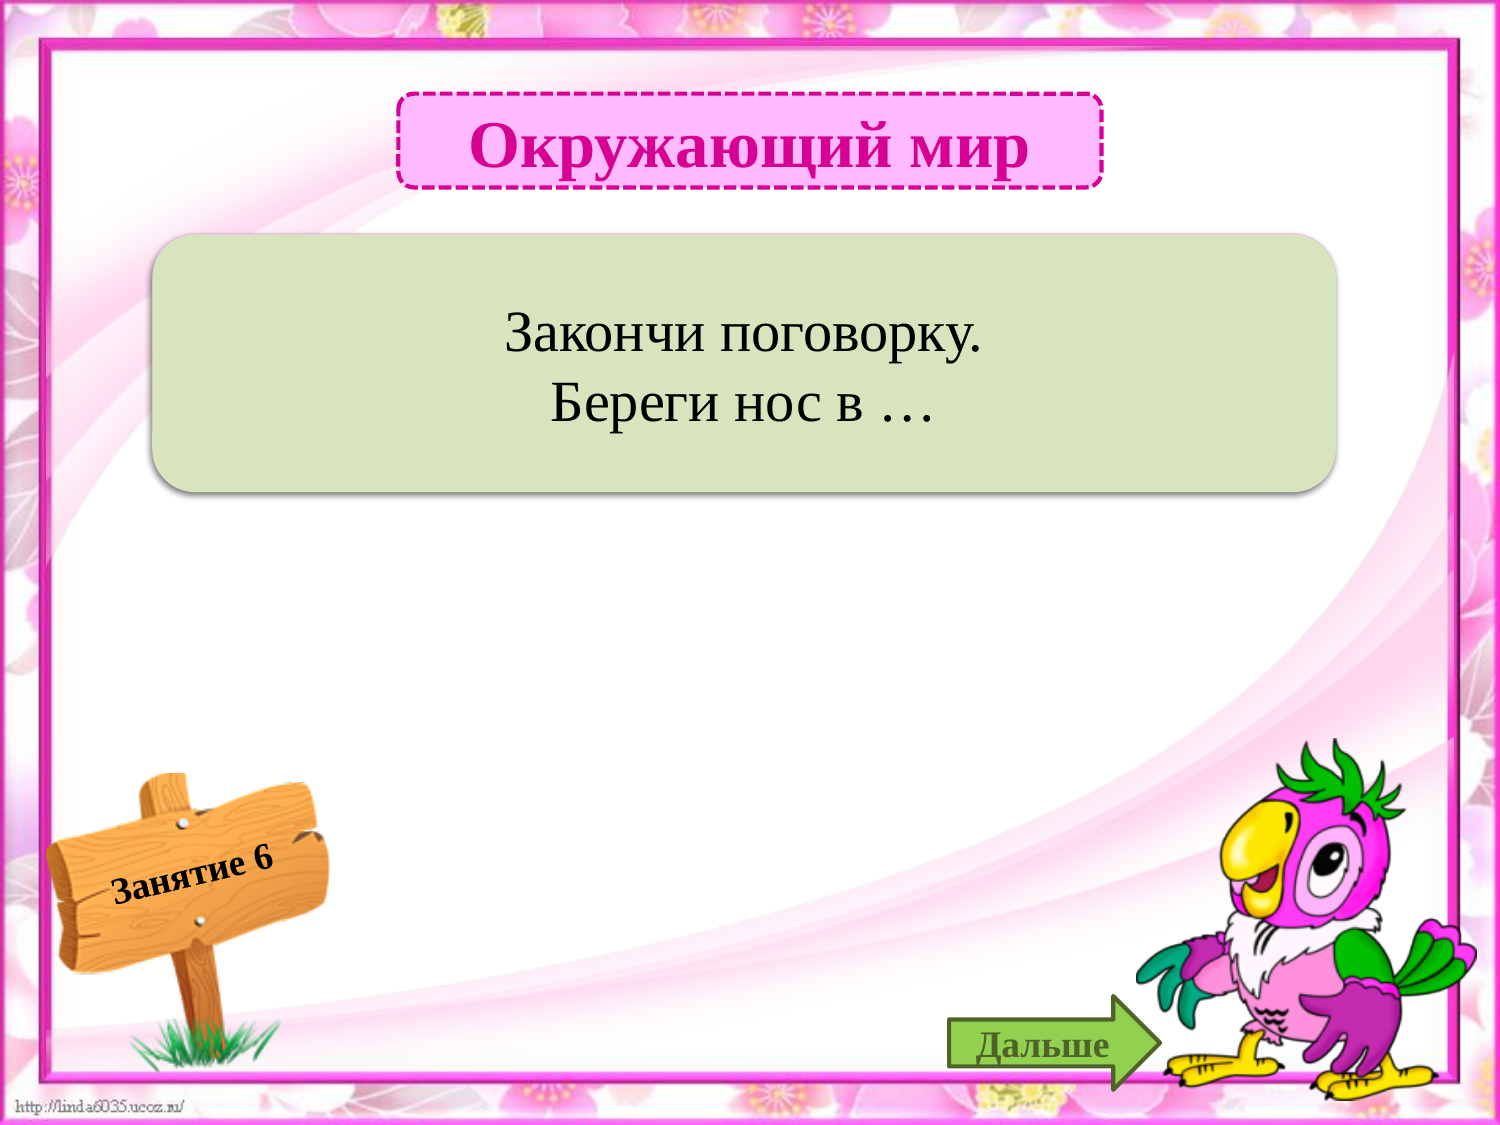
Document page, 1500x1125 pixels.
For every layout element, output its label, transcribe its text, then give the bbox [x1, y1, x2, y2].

text_box [150, 232, 1338, 495]
text_box Окружающий мир [396, 91, 1104, 190]
text_box Дальше [947, 994, 1163, 1092]
picture [0, 0, 1500, 1125]
